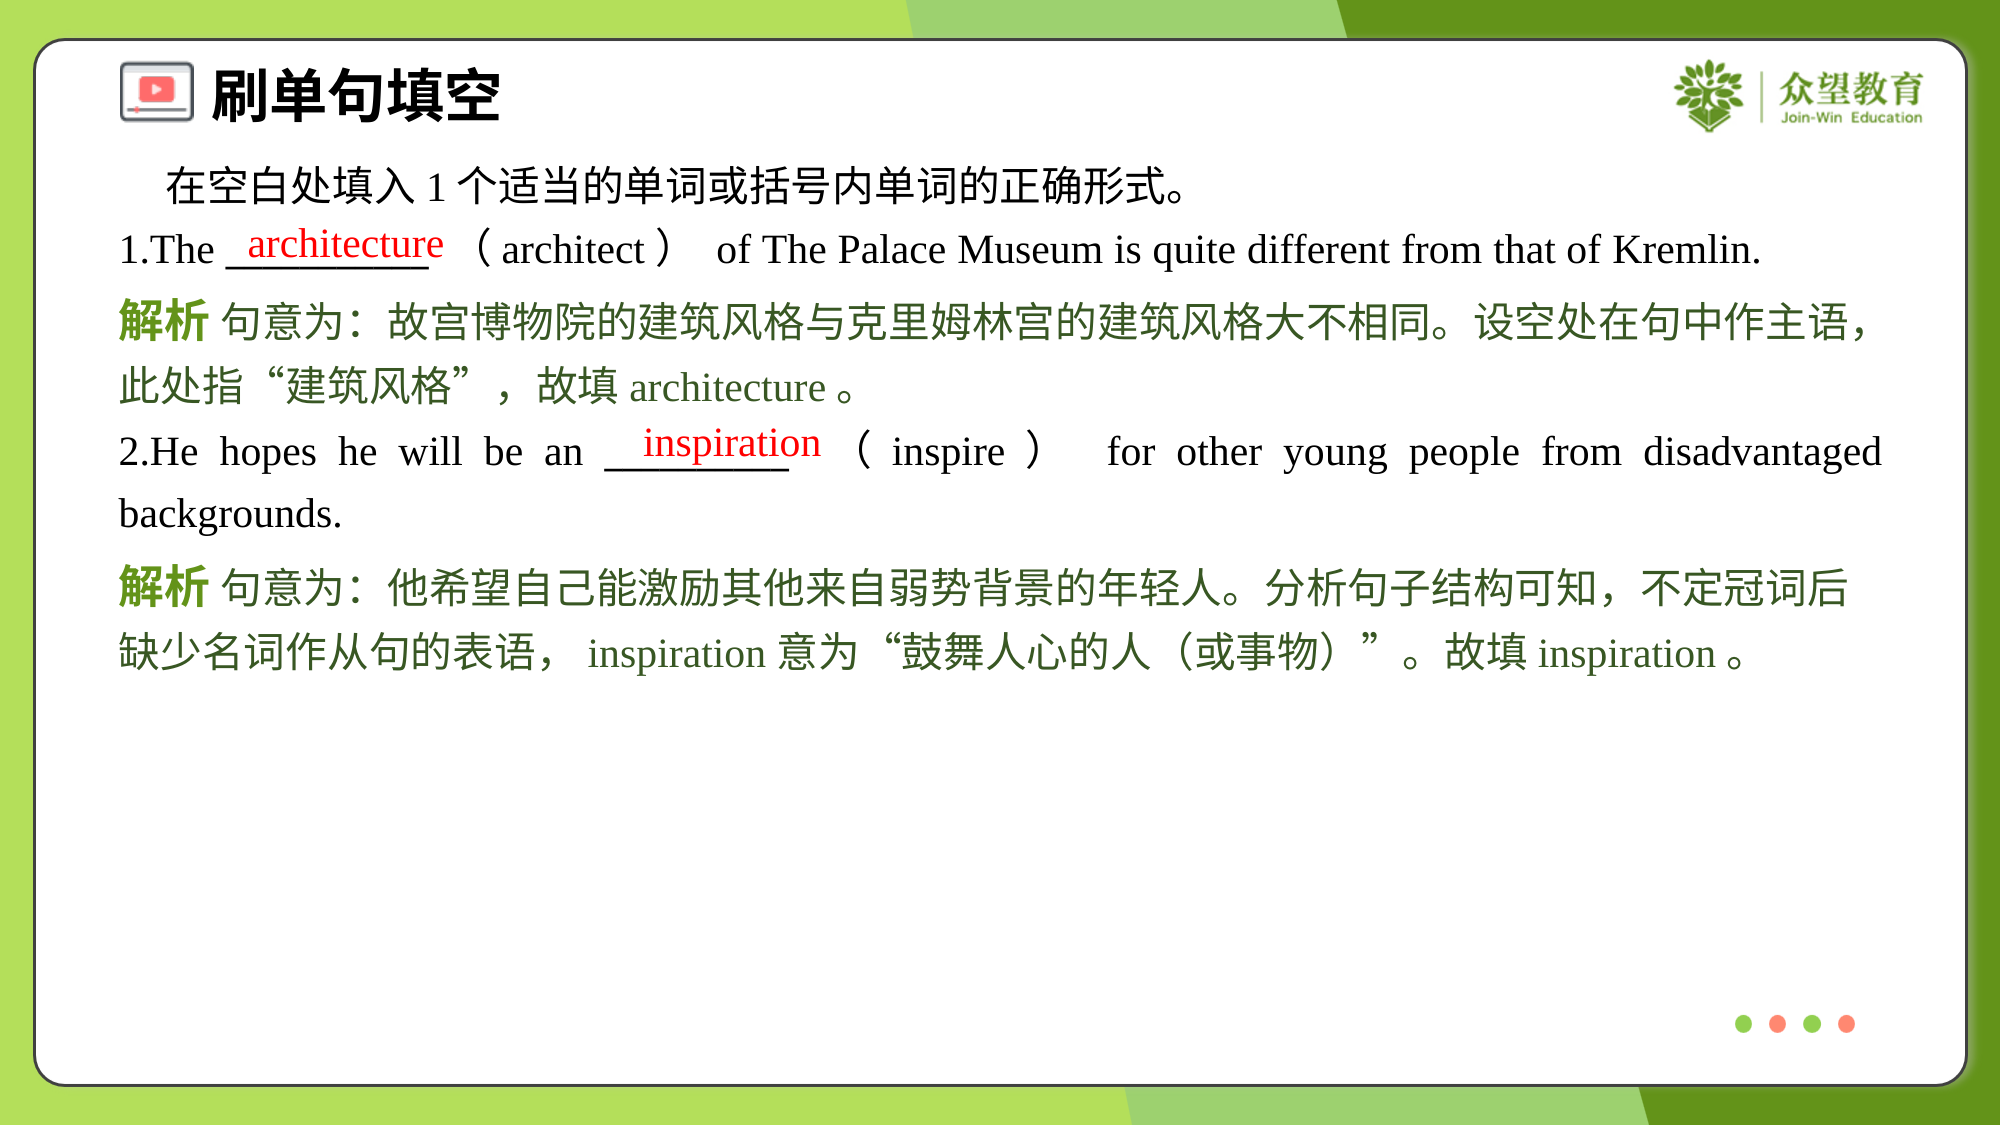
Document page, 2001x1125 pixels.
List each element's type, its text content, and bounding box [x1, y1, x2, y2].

text_box 解析 句意为：他希望自己能激励其他来自弱势背景的年轻人。分析句子结构可知，不定冠词后缺少名词作从句的表语，inspiration意为“鼓舞人心的人（或事物）”。故填inspiration。 [118, 544, 1883, 671]
picture [0, 0, 2000, 1125]
text_box 解析 句意为：故宫博物院的建筑风格与克里姆林宫的建筑风格大不相同。设空处在句中作主语，此处指“建筑风格”，故填architecture。 [118, 278, 1883, 405]
text_box 2.He hopes he will be an __________ （inspire） for other young people from disadvantaged backgrounds. [118, 411, 1883, 532]
text_box architecture [243, 203, 449, 261]
text_box 在空白处填入1个适当的单词或括号内单词的正确形式。 1.The ___________ （architect） of The Palace Museum is quite different from that of Kremlin. [118, 146, 1883, 267]
text_box inspiration [639, 402, 826, 461]
